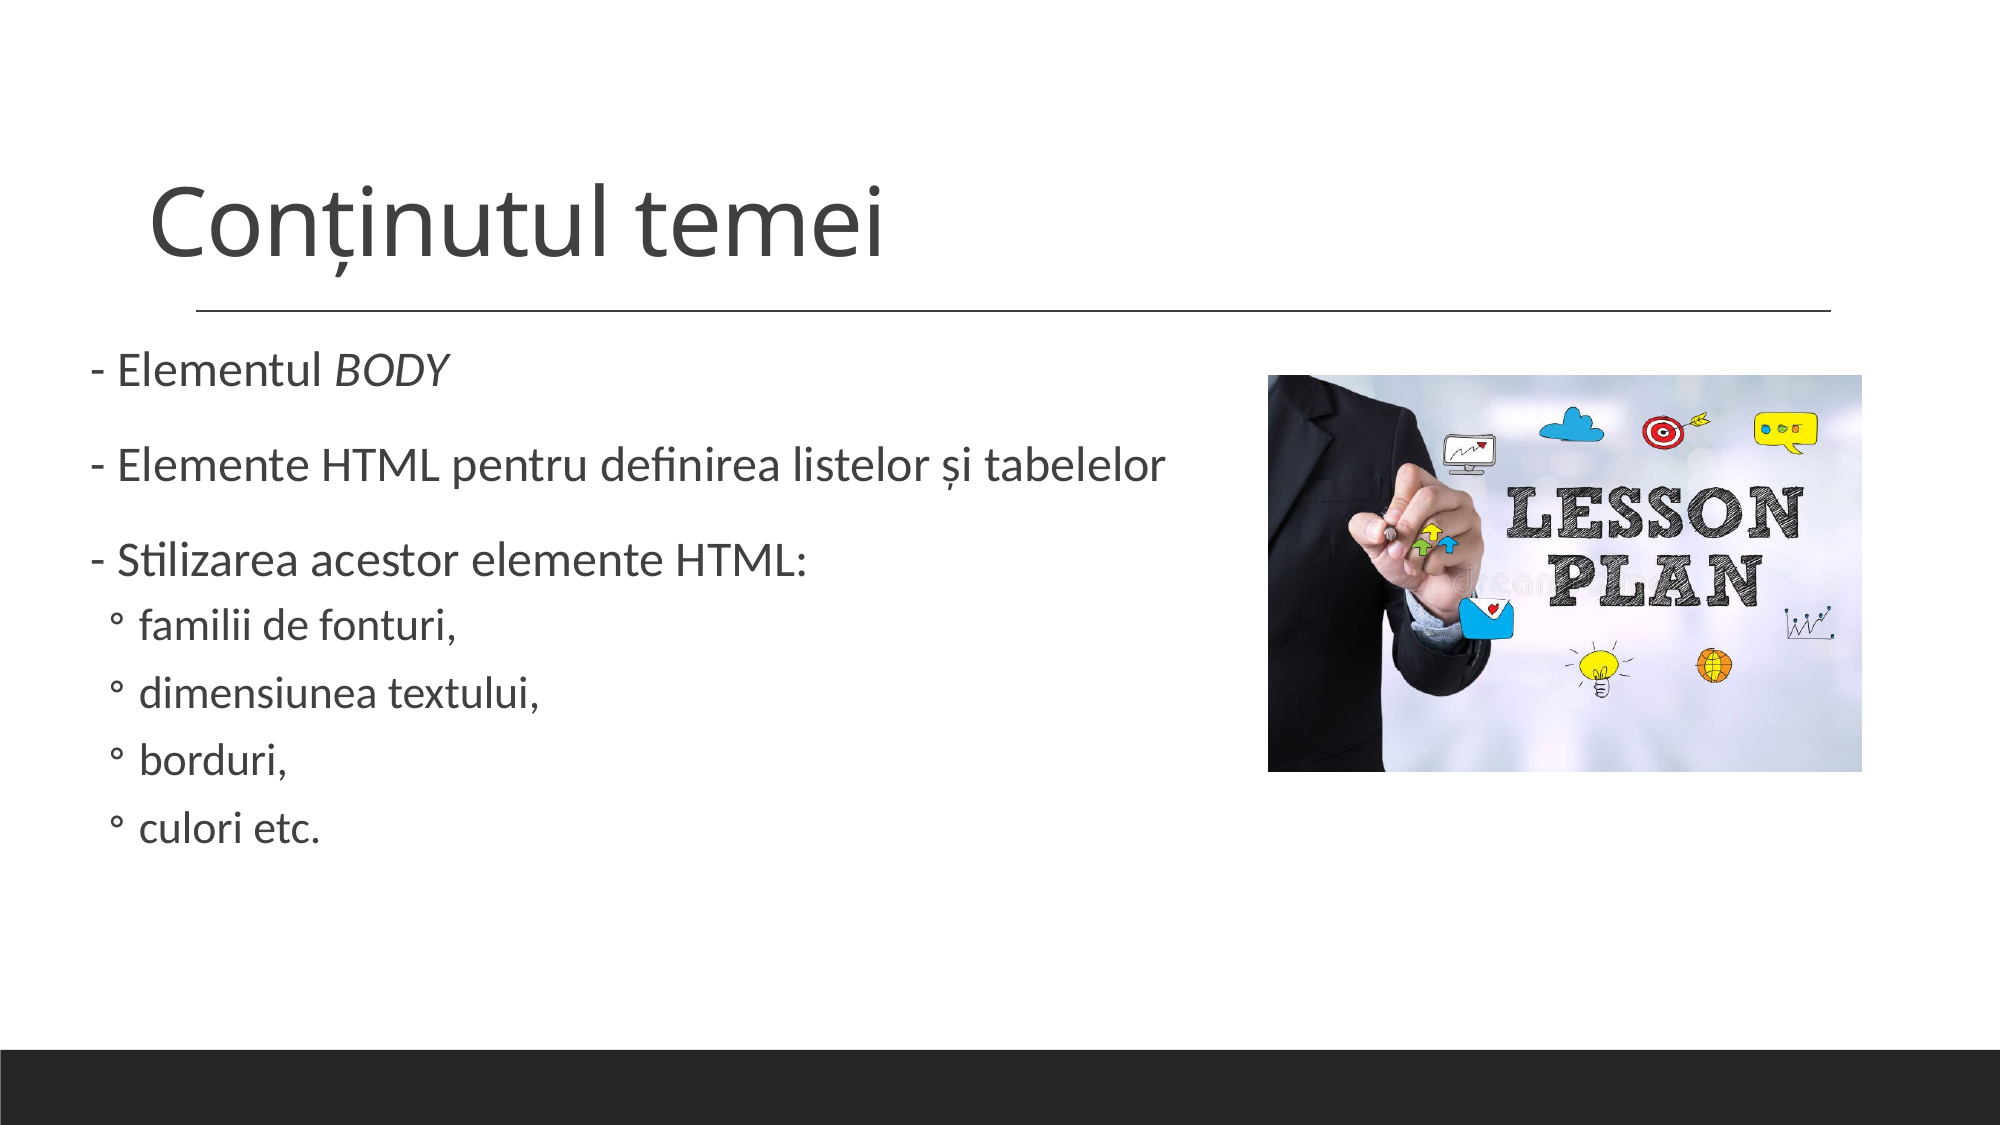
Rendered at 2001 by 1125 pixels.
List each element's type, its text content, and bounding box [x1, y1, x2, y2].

title Conținutul temei [132, 47, 1830, 285]
picture [1268, 375, 1862, 773]
list - Elementul BODY - Elemente HTML pentru definirea listelor și tabelelor - Stilizarea acestor elemente HTML: familii de fonturi, dimensiunea textului, borduri, culori etc. [75, 322, 1862, 963]
